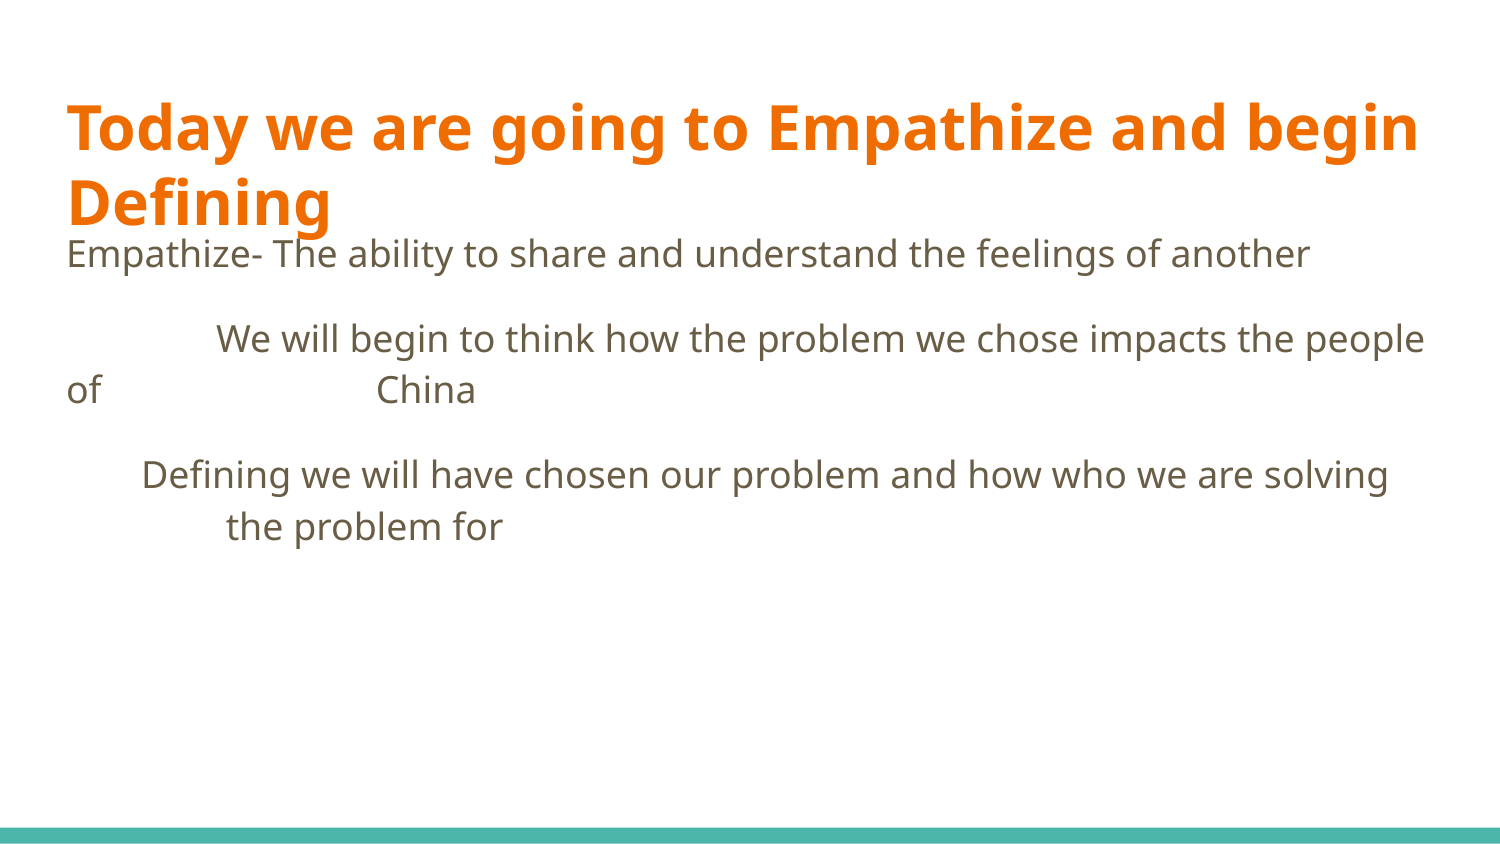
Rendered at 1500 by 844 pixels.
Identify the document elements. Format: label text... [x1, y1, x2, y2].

title Today we are going to Empathize and begin Defining [51, 72, 1449, 189]
list Empathize- The ability to share and understand the feelings of another We will begin to think how the problem we chose impacts the people of China Defining we will have chosen our problem and how who we are solving the problem for [51, 207, 1449, 750]
